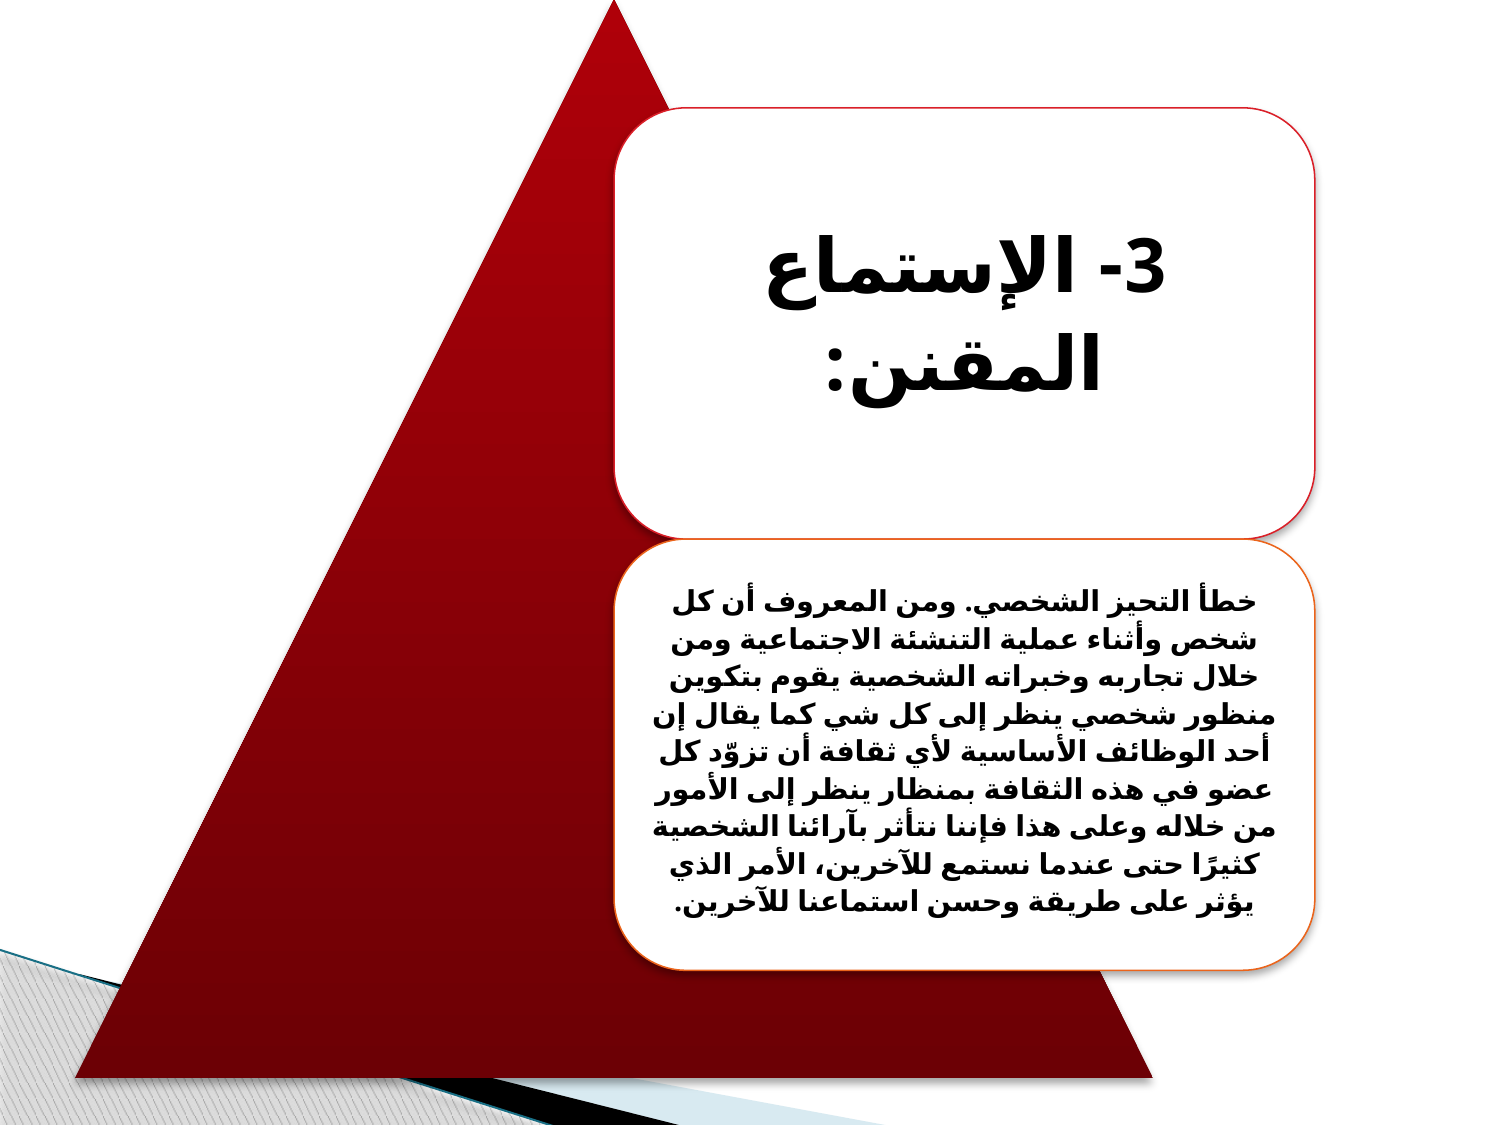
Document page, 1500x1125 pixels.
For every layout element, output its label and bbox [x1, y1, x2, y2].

list [74, 0, 1426, 1079]
